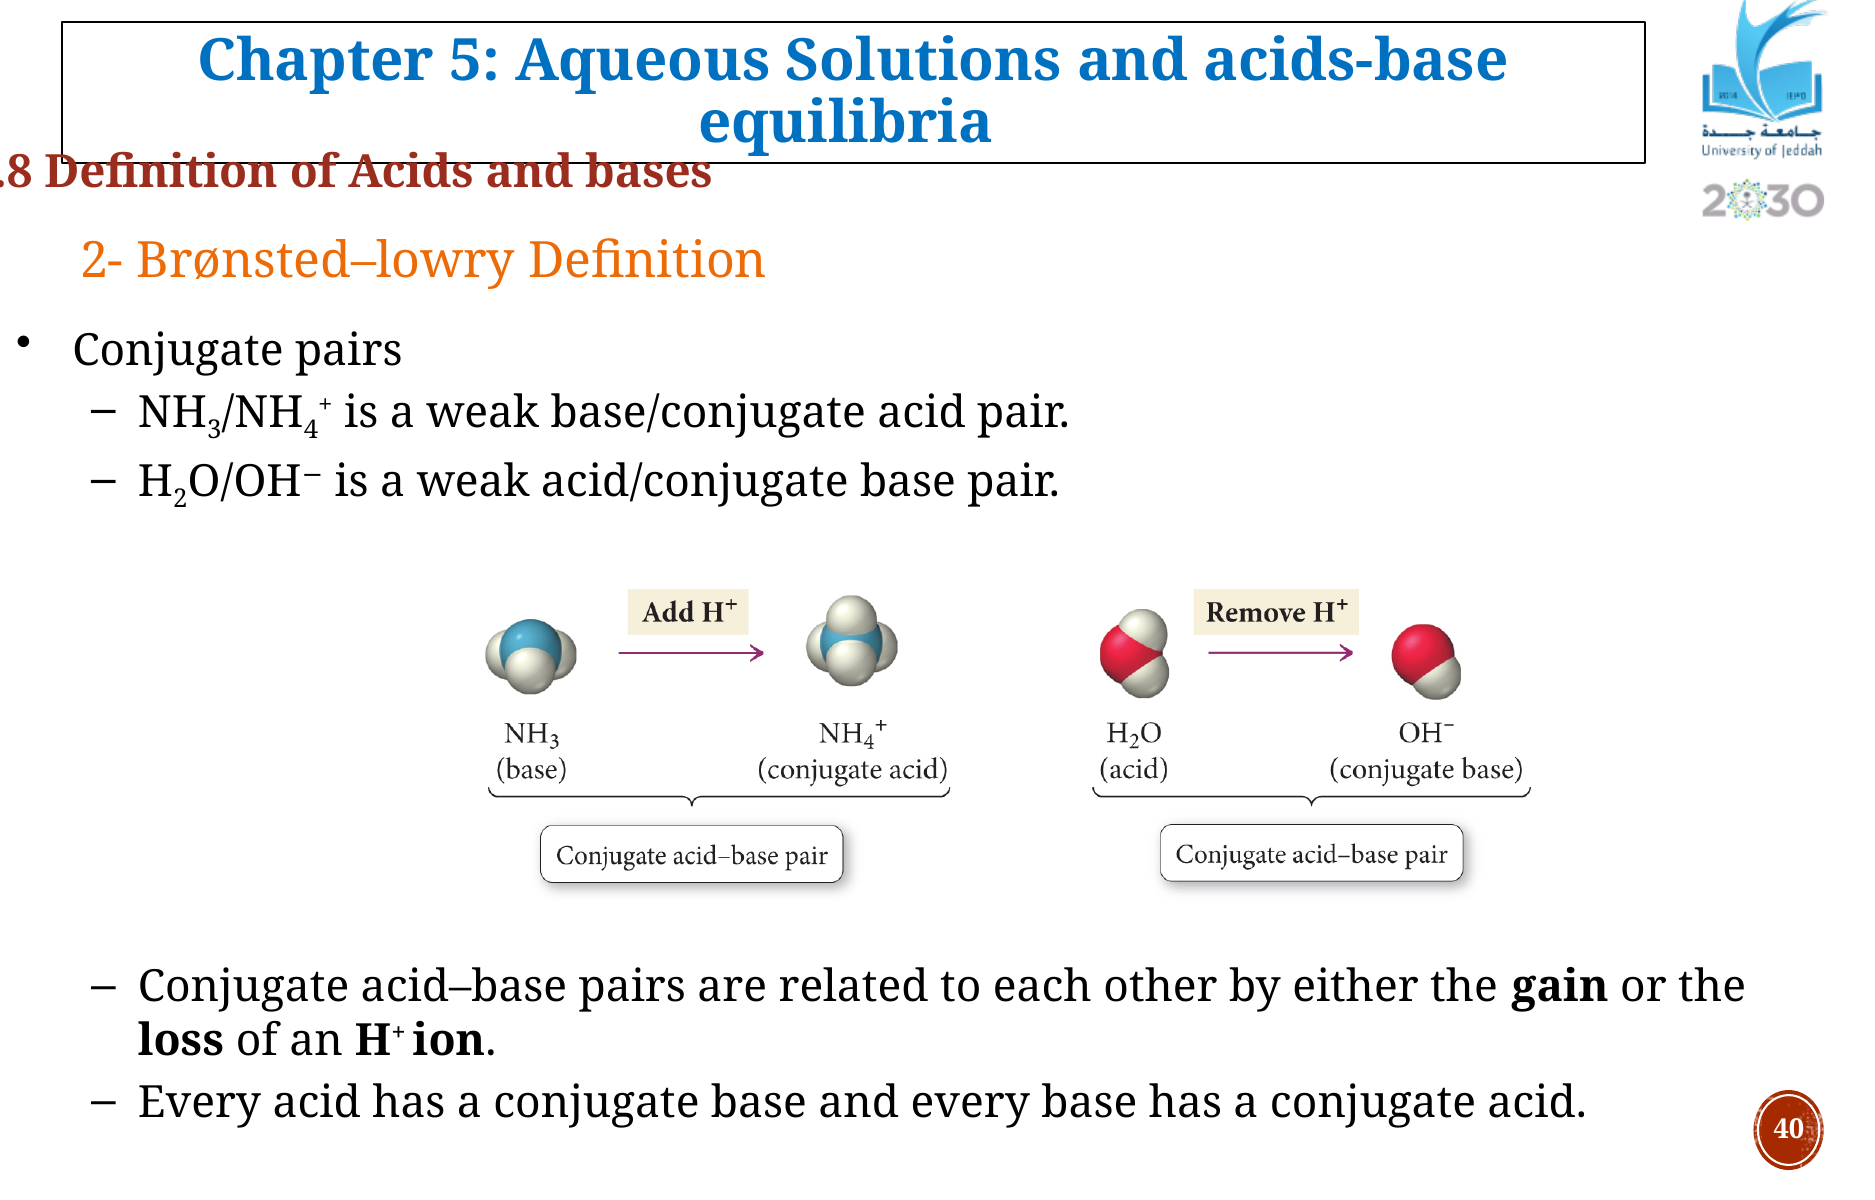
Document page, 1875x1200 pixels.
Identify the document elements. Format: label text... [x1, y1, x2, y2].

text_box 5.8 Definition of Acids and bases [0, 134, 729, 205]
picture [476, 580, 1539, 906]
text_box Chapter 5: Aqueous Solutions and acids-base equilibria [61, 21, 1646, 164]
text_box Conjugate pairs NH3/NH4+ is a weak base/conjugate acid pair. H2O/OH− is a weak acid/conjugate base pair. Conjugate acid–base pairs are related to each other by either the gain or the loss of an H+ ion. Every acid has a conjugate base and every base has a conjugate acid. [0, 312, 1815, 1135]
text_box 2- Brønsted–lowry Definition [0, 226, 1600, 296]
picture [1681, 0, 1846, 227]
slide_number 40 [1739, 1097, 1838, 1162]
